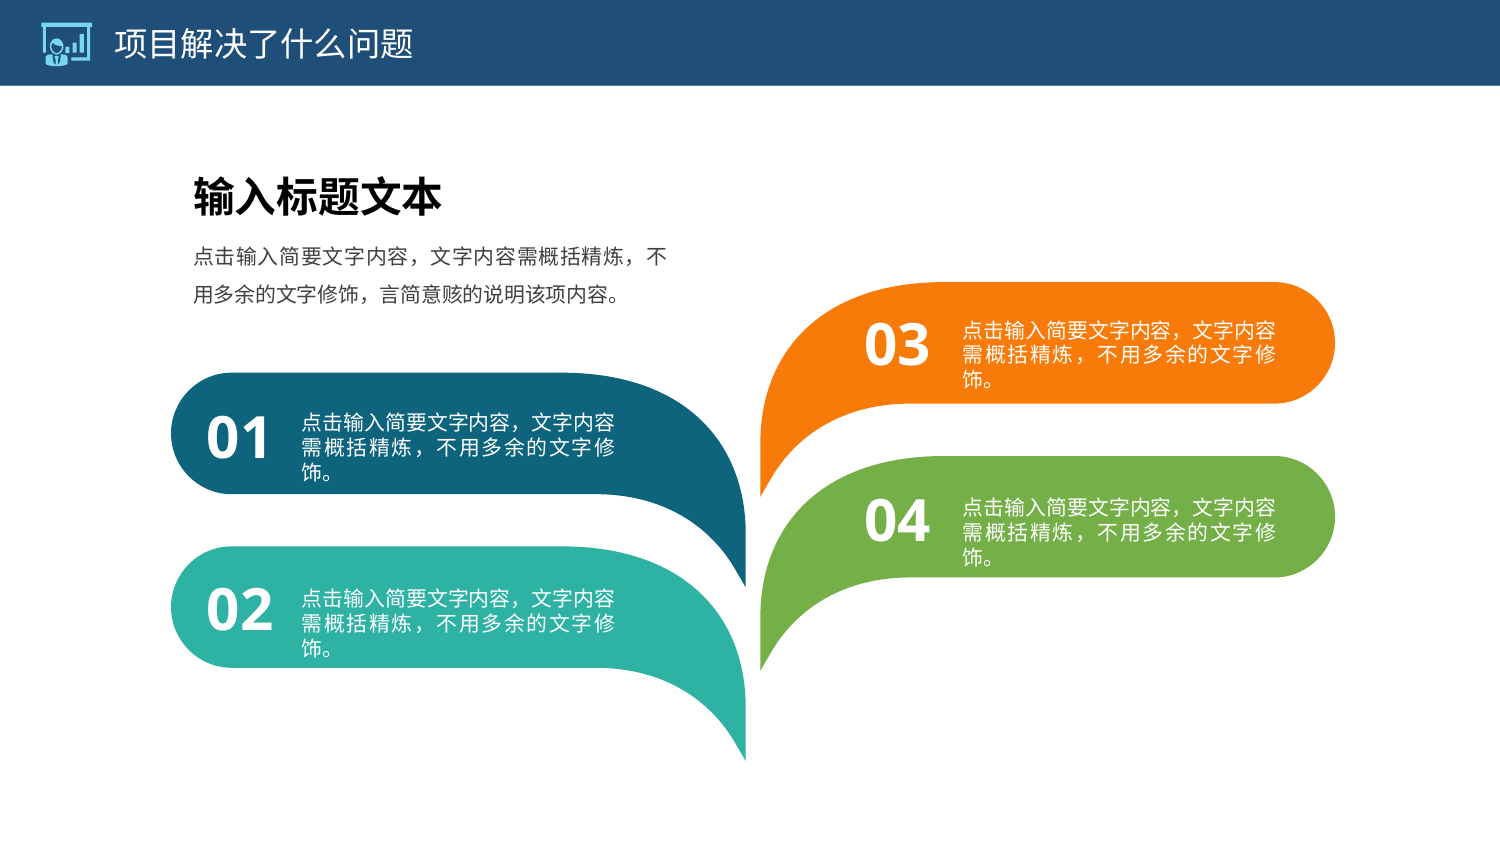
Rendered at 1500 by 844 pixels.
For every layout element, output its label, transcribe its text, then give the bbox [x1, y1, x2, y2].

text_box 点击输入简要文字内容，文字内容需概括精炼，不用多余的文字修饰，言简意赅的说明该项内容。 [193, 231, 668, 307]
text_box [760, 281, 1336, 455]
text_box 输入标题文本 [193, 171, 476, 222]
picture [0, 0, 1500, 844]
text_box [45, 38, 70, 67]
title 项目解决了什么问题 [99, 20, 550, 66]
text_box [760, 455, 1336, 672]
text_box [41, 22, 93, 61]
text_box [170, 546, 746, 762]
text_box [170, 372, 746, 545]
